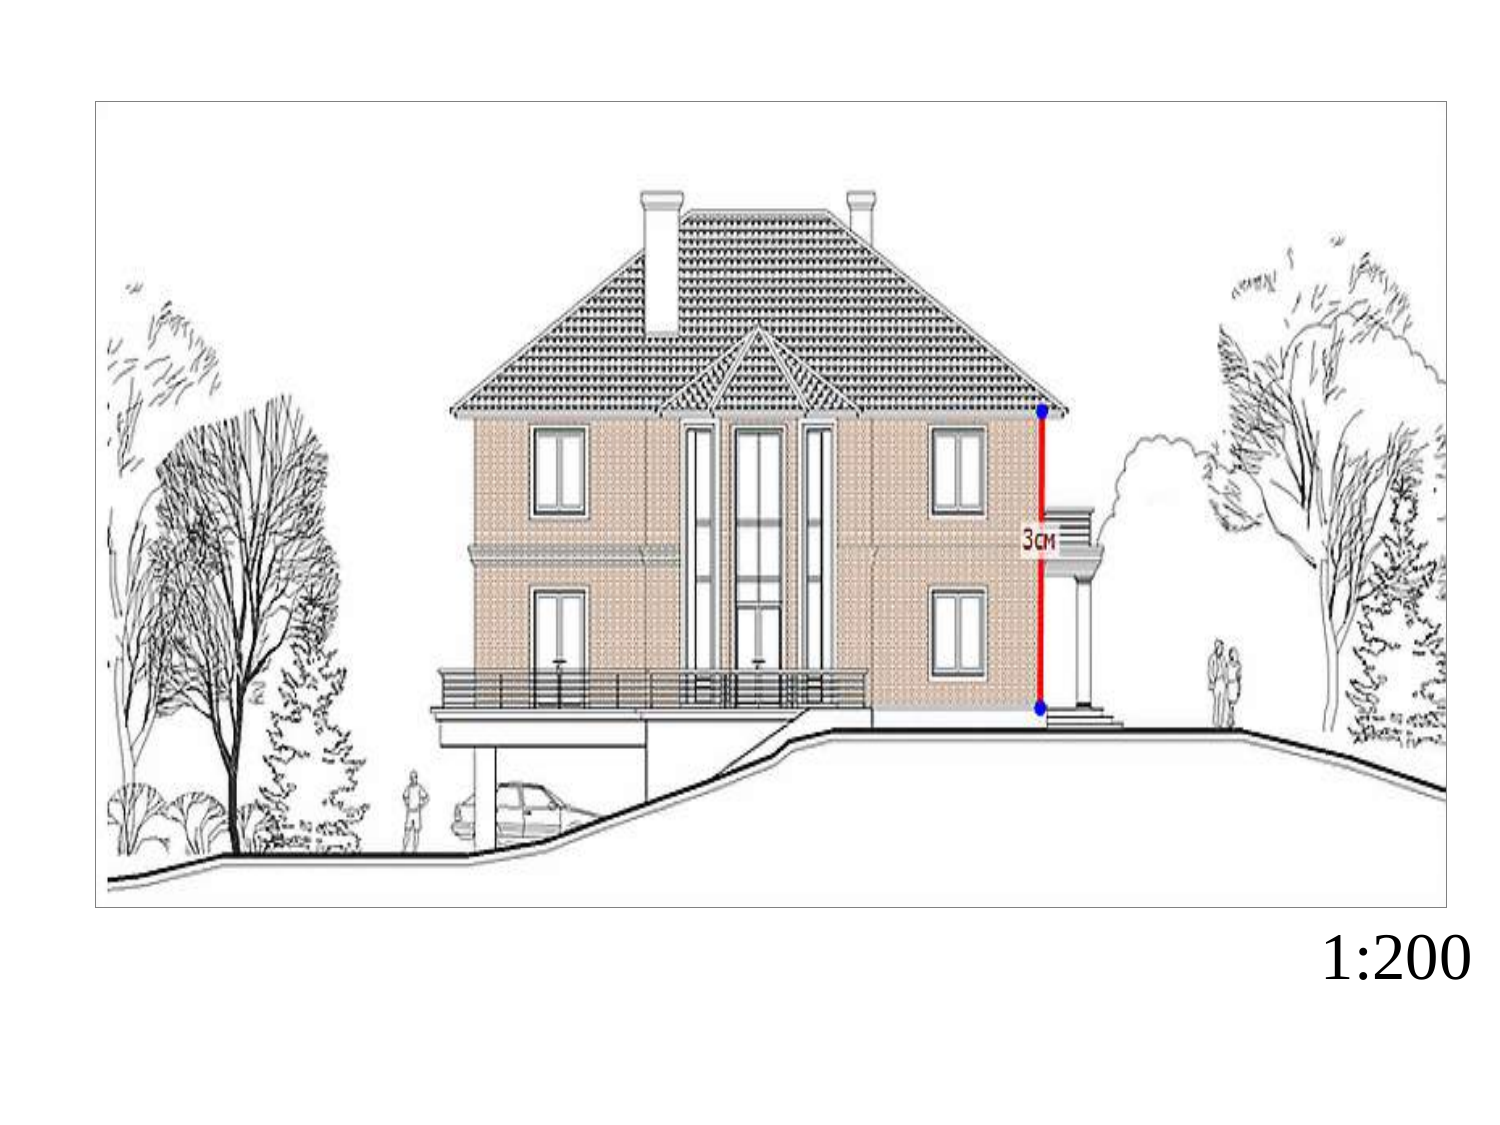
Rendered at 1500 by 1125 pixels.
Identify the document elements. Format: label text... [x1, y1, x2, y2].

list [95, 101, 1448, 908]
text_box 1:200 [1305, 905, 1488, 1000]
